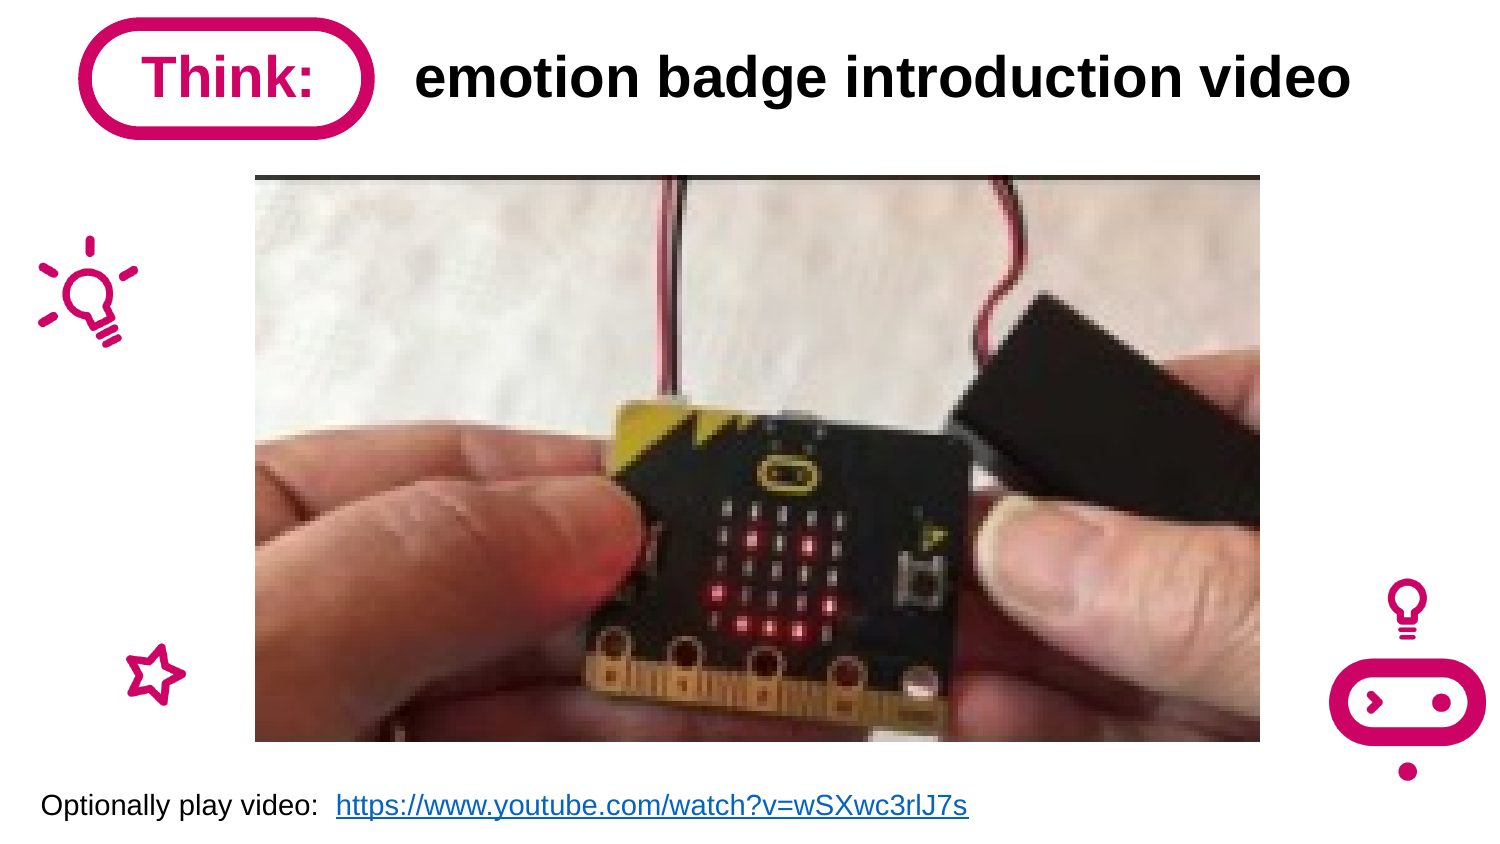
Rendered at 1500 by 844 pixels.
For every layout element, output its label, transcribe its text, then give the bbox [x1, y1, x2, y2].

text_box Optionally play video: https://www.youtube.com/watch?v=wSXwc3rlJ7s [25, 778, 1272, 829]
text_box [83, 23, 370, 135]
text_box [254, 174, 1261, 743]
picture [126, 643, 186, 706]
picture [38, 235, 138, 348]
picture [1329, 578, 1486, 781]
title Think: emotion badge introduction video [101, 17, 1384, 141]
